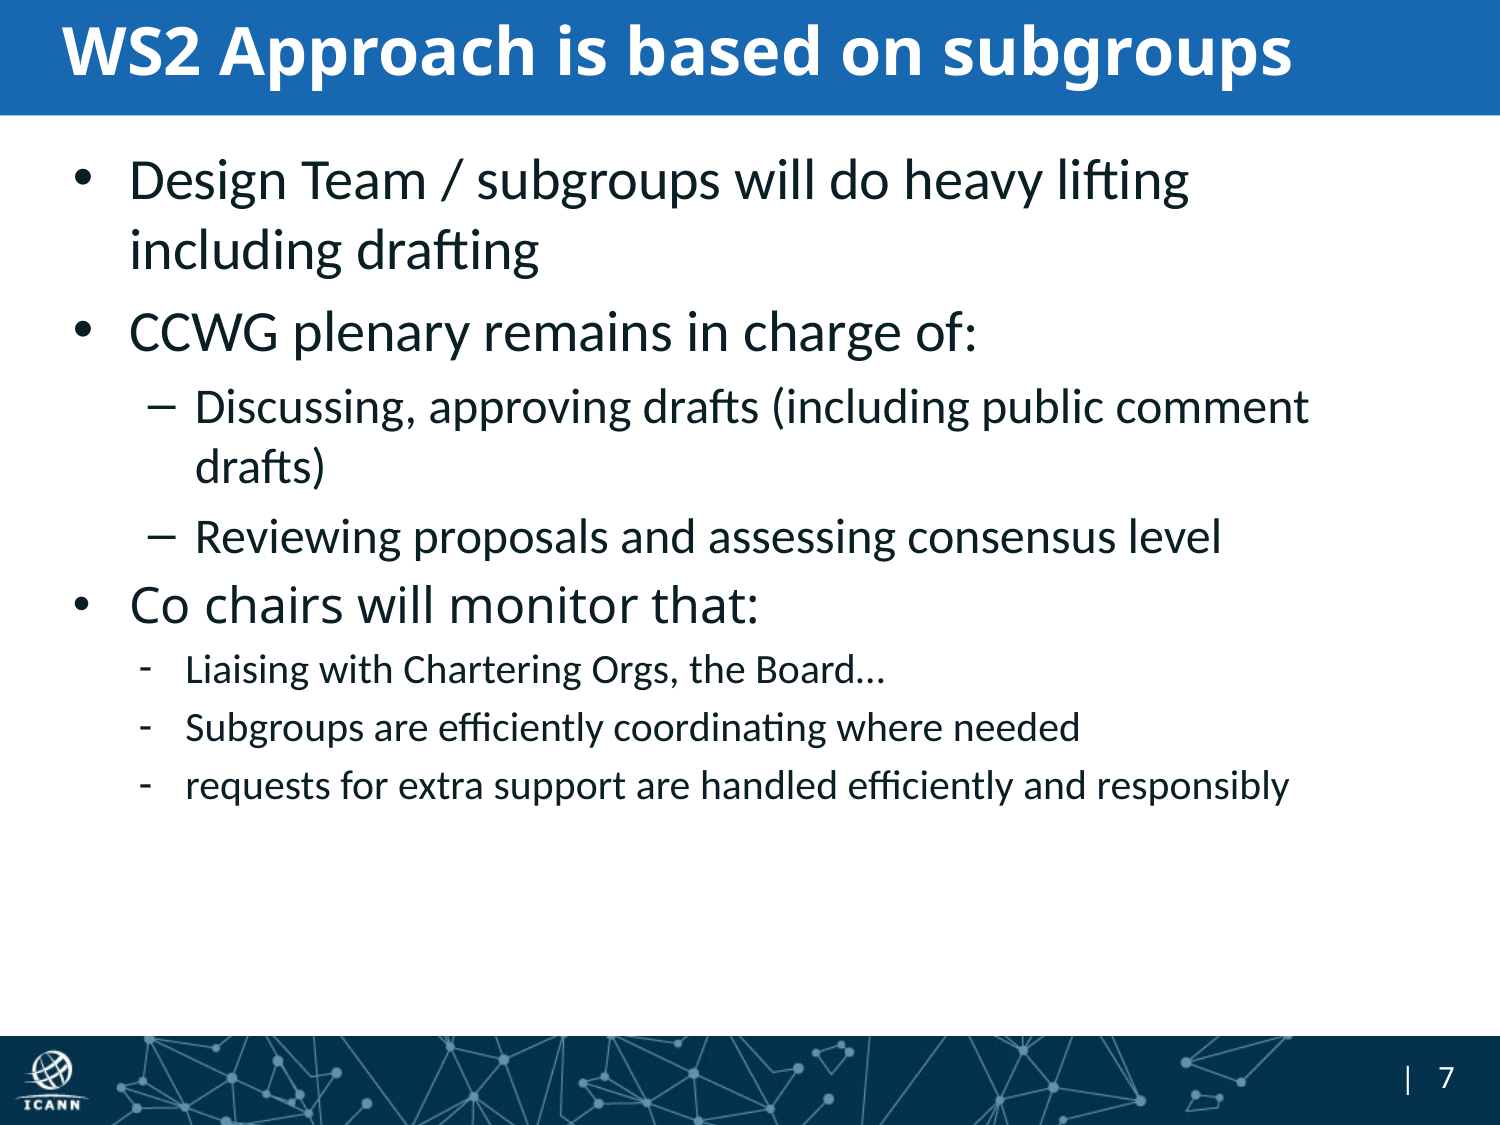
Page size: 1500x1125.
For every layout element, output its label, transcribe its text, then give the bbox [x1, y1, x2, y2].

text_box Design Team / subgroups will do heavy lifting including drafting CCWG plenary remains in charge of: Discussing, approving drafts (including public comment drafts) Reviewing proposals and assessing consensus level Co chairs will monitor that: Liaising with Chartering Orgs, the Board… Subgroups are efficiently coordinating where needed requests for extra support are handled efficiently and responsibly [58, 134, 1409, 877]
title WS2 Approach is based on subgroups [0, 0, 1500, 116]
picture [0, 1036, 1500, 1125]
